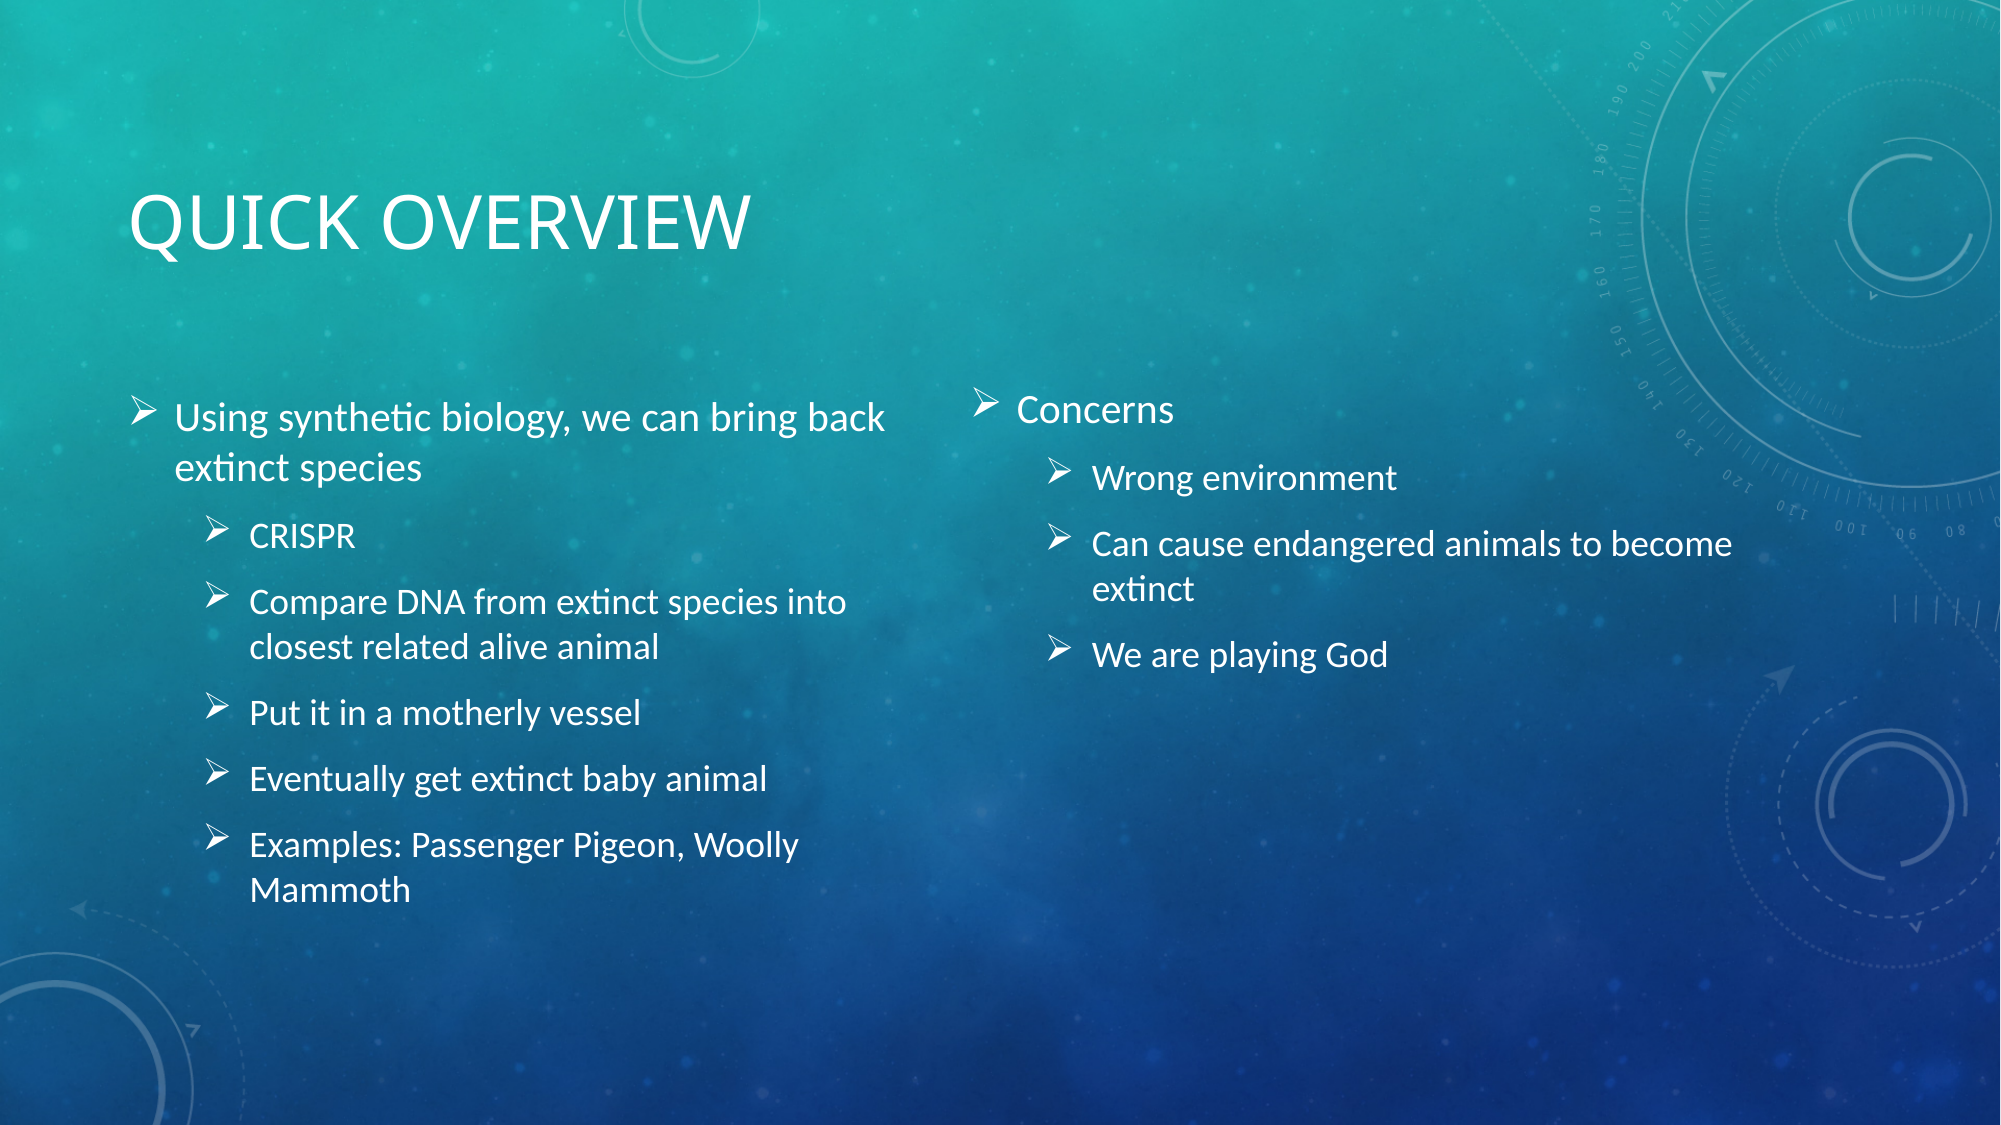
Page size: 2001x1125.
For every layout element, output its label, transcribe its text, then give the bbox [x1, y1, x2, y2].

list Using synthetic biology, we can bring back extinct species CRISPR Compare DNA from extinct species into closest related alive animal Put it in a motherly vessel Eventually get extinct baby animal Examples: Passenger Pigeon, Woolly Mammoth [112, 351, 932, 1080]
list Concerns Wrong environment Can cause endangered animals to become extinct We are playing God [955, 338, 1775, 993]
title Quick Overview [112, 99, 1775, 339]
picture [0, 0, 2001, 1125]
